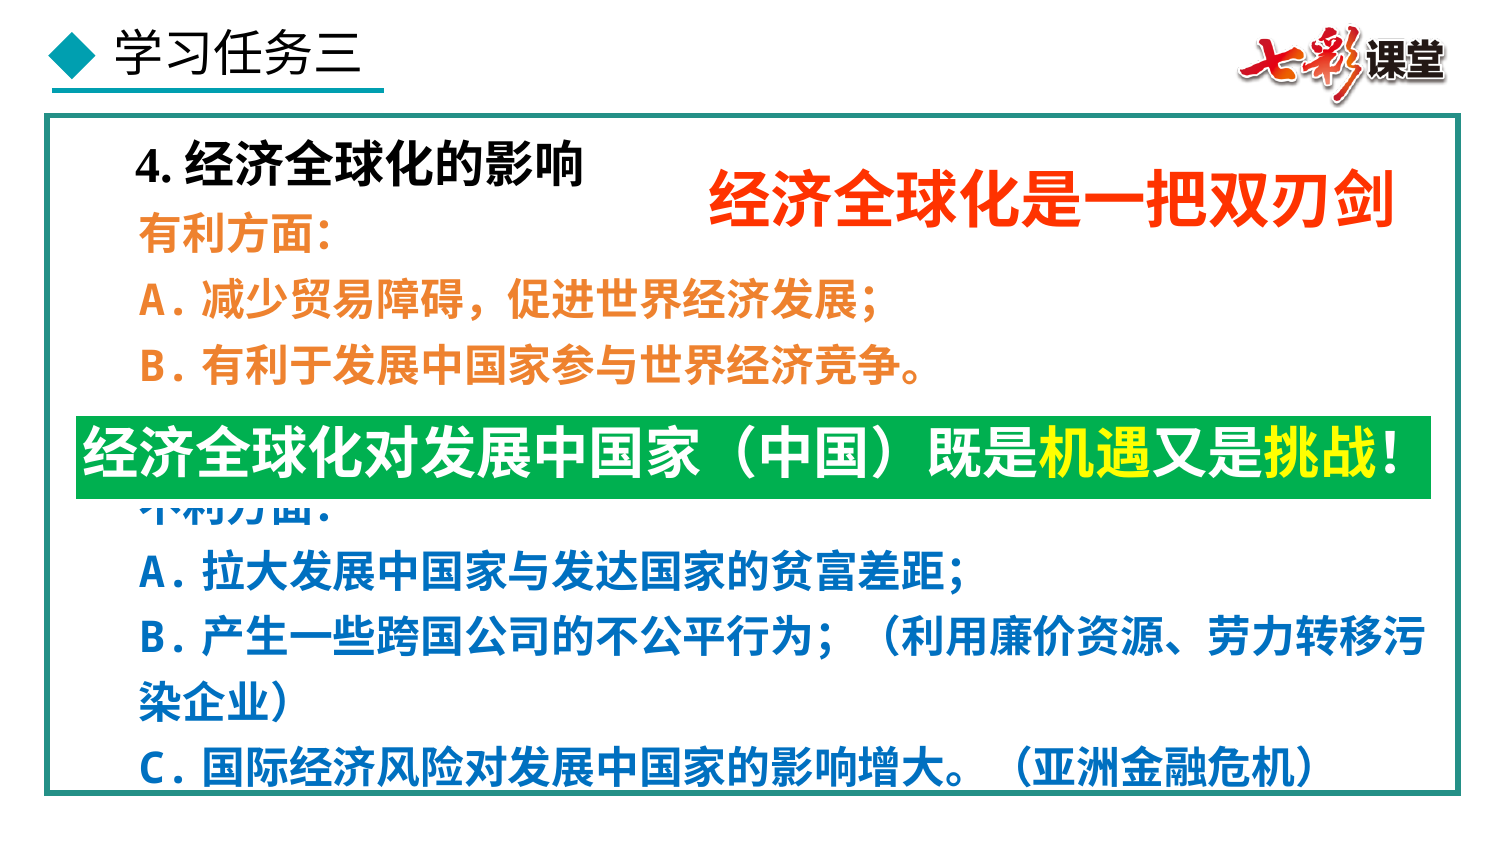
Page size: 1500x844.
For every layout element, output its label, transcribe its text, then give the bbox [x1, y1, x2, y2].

text_box 4.经济全球化的影响 [123, 126, 720, 185]
text_box 经济全球化对发展中国家（中国）既是机遇又是挑战！ [71, 411, 1436, 504]
text_box 有利方面： A.减少贸易障碍，促进世界经济发展； B.有利于发展中国家参与世界经济竞争。 C.更好地应对人类共同面临的问题。 [123, 185, 1108, 411]
picture [1234, 20, 1451, 108]
text_box 经济全球化是一把双刃剑 [693, 153, 1450, 243]
text_box 不利方面： A.拉大发展中国家与发达国家的贫富差距； B.产生一些跨国公司的不公平行为；（利用廉价资源、劳力转移污染企业） C.国际经济风险对发展中国家的影响增大。（亚洲金融危机） [123, 457, 1471, 801]
